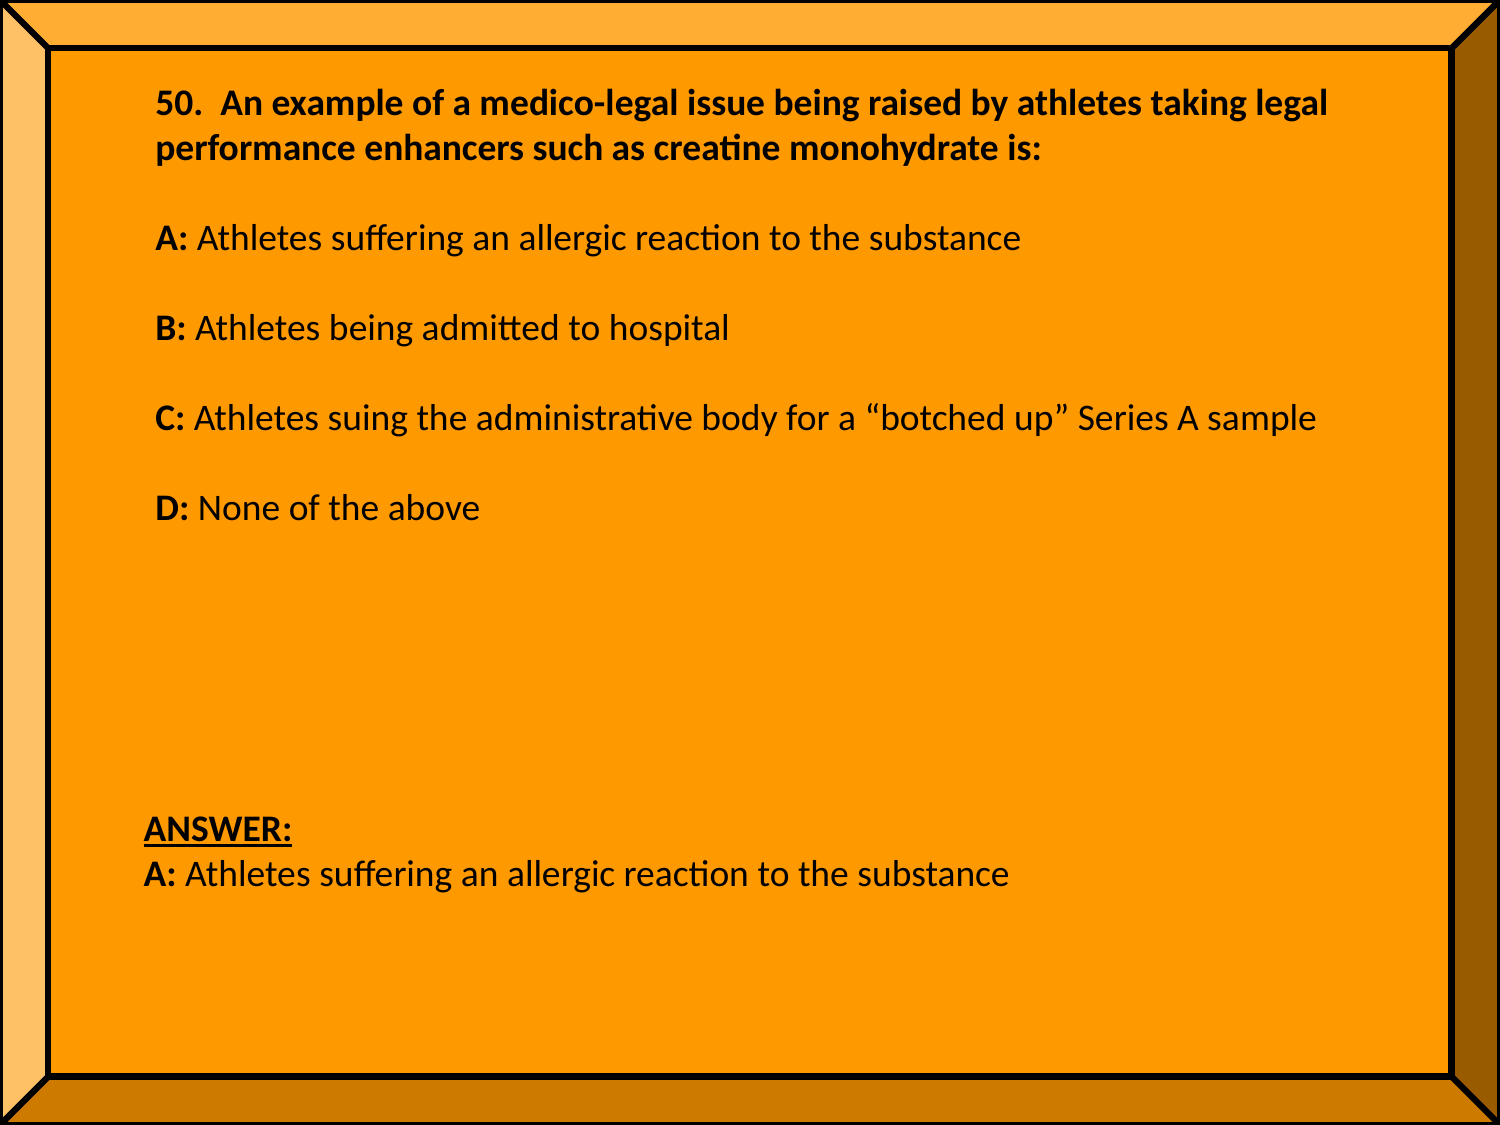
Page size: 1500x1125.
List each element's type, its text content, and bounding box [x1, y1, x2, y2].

text_box ANSWER: A: Athletes suffering an allergic reaction to the substance [128, 796, 1383, 992]
text_box 50. An example of a medico-legal issue being raised by athletes taking legal performance enhancers such as creatine monohydrate is: A: Athletes suffering an allergic reaction to the substance B: Athletes being admitted to hospital C: Athletes suing the administrative body for a “botched up” Series A sample D: None of the above [140, 70, 1371, 580]
